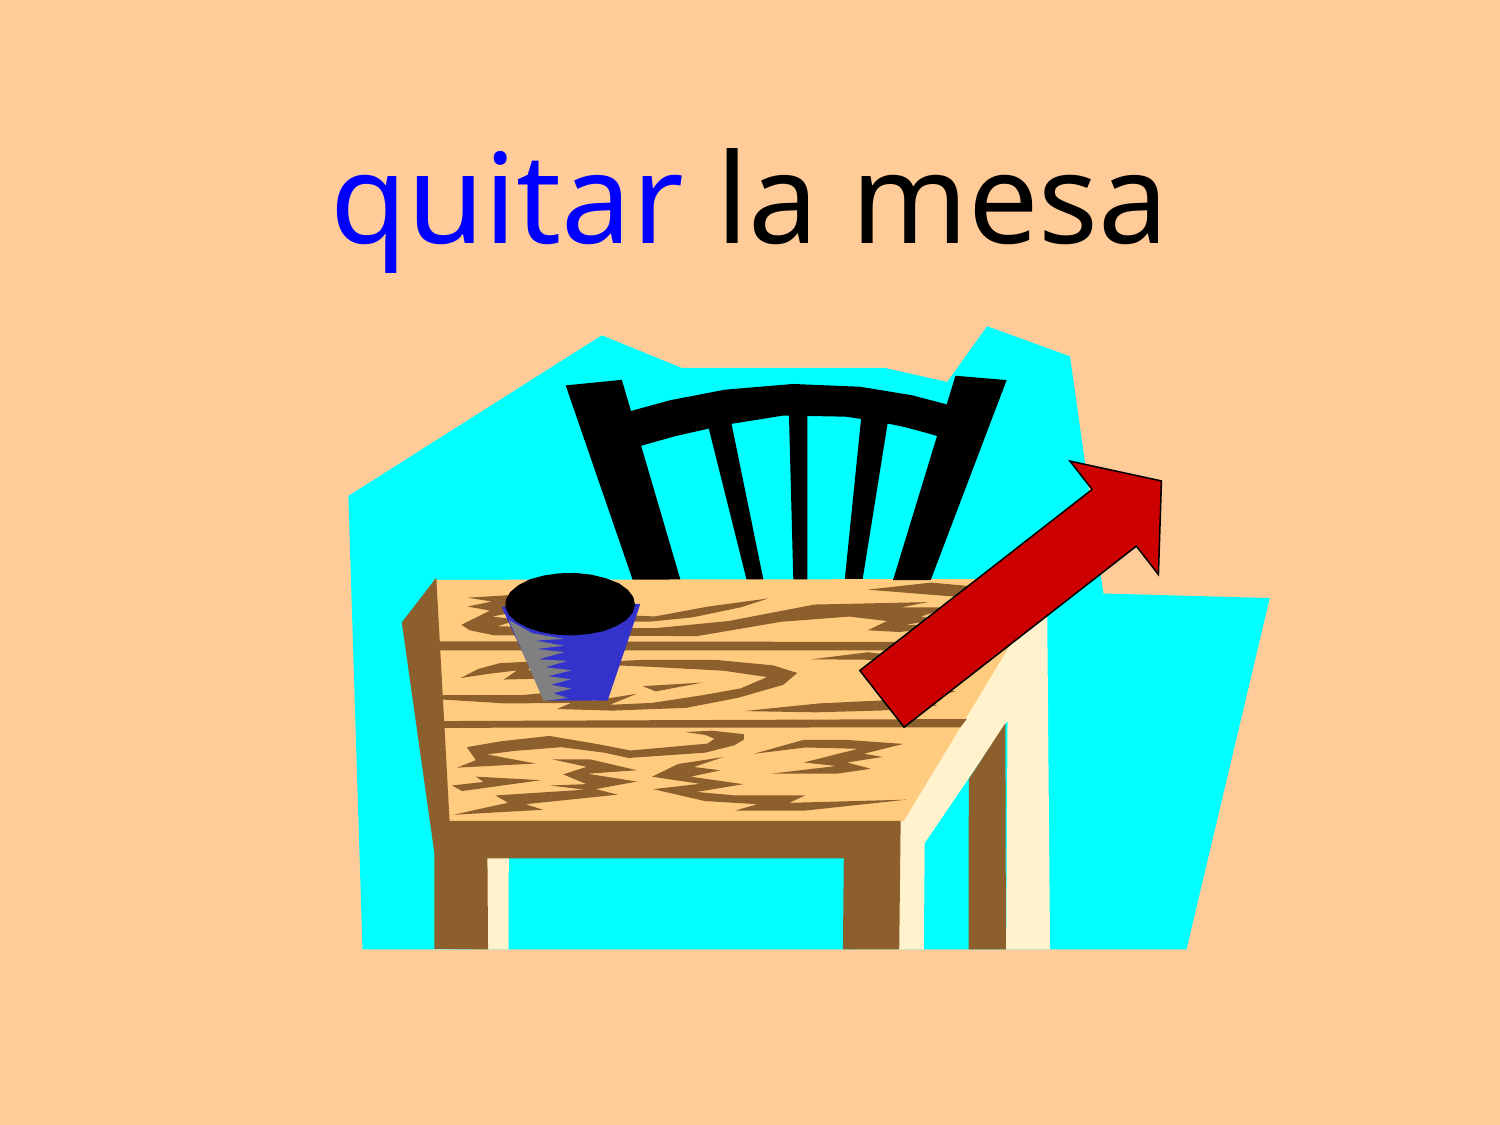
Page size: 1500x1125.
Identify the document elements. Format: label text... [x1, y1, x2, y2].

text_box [348, 325, 1270, 950]
title quitar la mesa [112, 99, 1388, 288]
